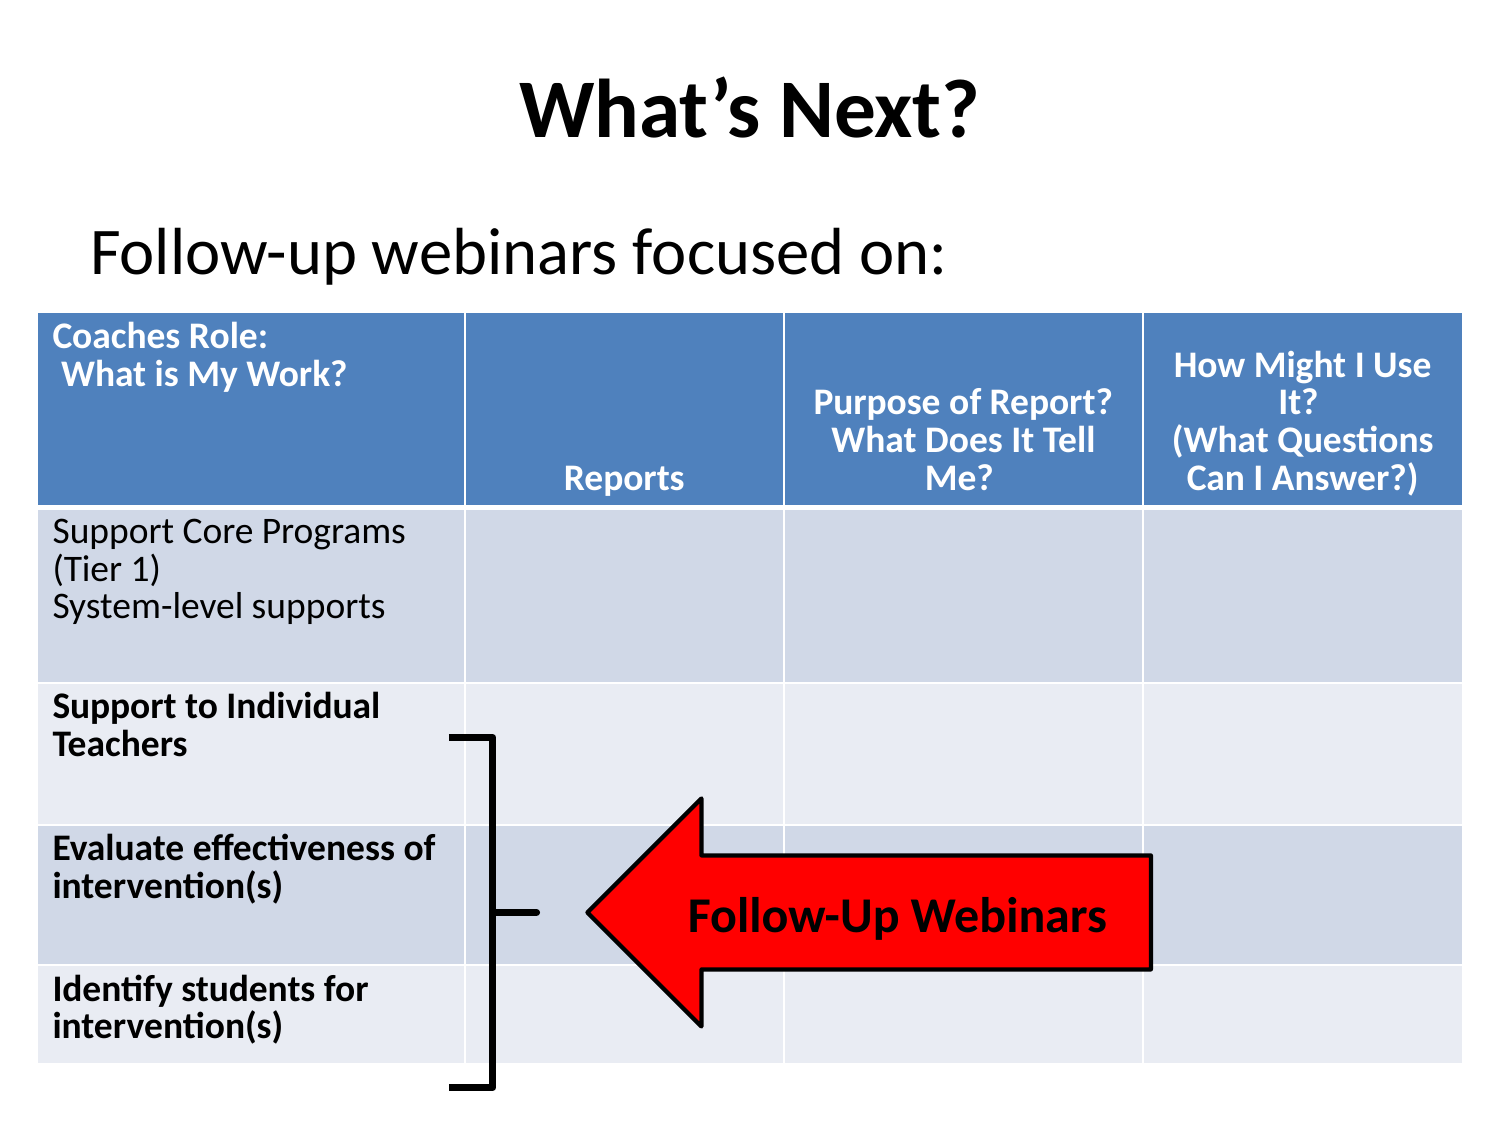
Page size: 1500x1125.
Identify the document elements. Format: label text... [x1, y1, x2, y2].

table_header How Might I Use It? (What Questions Can I Answer?) [1144, 313, 1462, 505]
table_cell [785, 510, 1142, 682]
table_header Purpose of Report? What Does It Tell Me? [785, 313, 1142, 505]
table_cell [785, 826, 1142, 853]
table_cell [493, 966, 783, 1063]
table_cell [1144, 826, 1462, 964]
text_box [448, 737, 538, 1088]
table_cell [466, 510, 783, 682]
table_cell [493, 826, 669, 964]
list Follow-up webinars focused on: [75, 200, 1425, 312]
table_cell Evaluate effectiveness of intervention(s) [38, 826, 448, 964]
table_cell [704, 826, 783, 853]
table_cell [1144, 966, 1462, 1063]
table_cell [785, 972, 1142, 1063]
table_cell Support Core Programs (Tier 1) System-level supports [38, 510, 464, 682]
table_header Reports [466, 313, 783, 505]
table_cell [466, 684, 783, 824]
title What’s Next? [75, 45, 1425, 163]
table_cell [785, 684, 1142, 824]
table_cell [1144, 510, 1462, 682]
table_cell [1144, 684, 1462, 824]
text_box Follow-Up Webinars [585, 796, 1154, 1029]
table_header Coaches Role: What is My Work? [38, 313, 464, 505]
table_cell Support to Individual Teachers [38, 684, 464, 824]
table_cell Identify students for intervention(s) [38, 966, 448, 1063]
